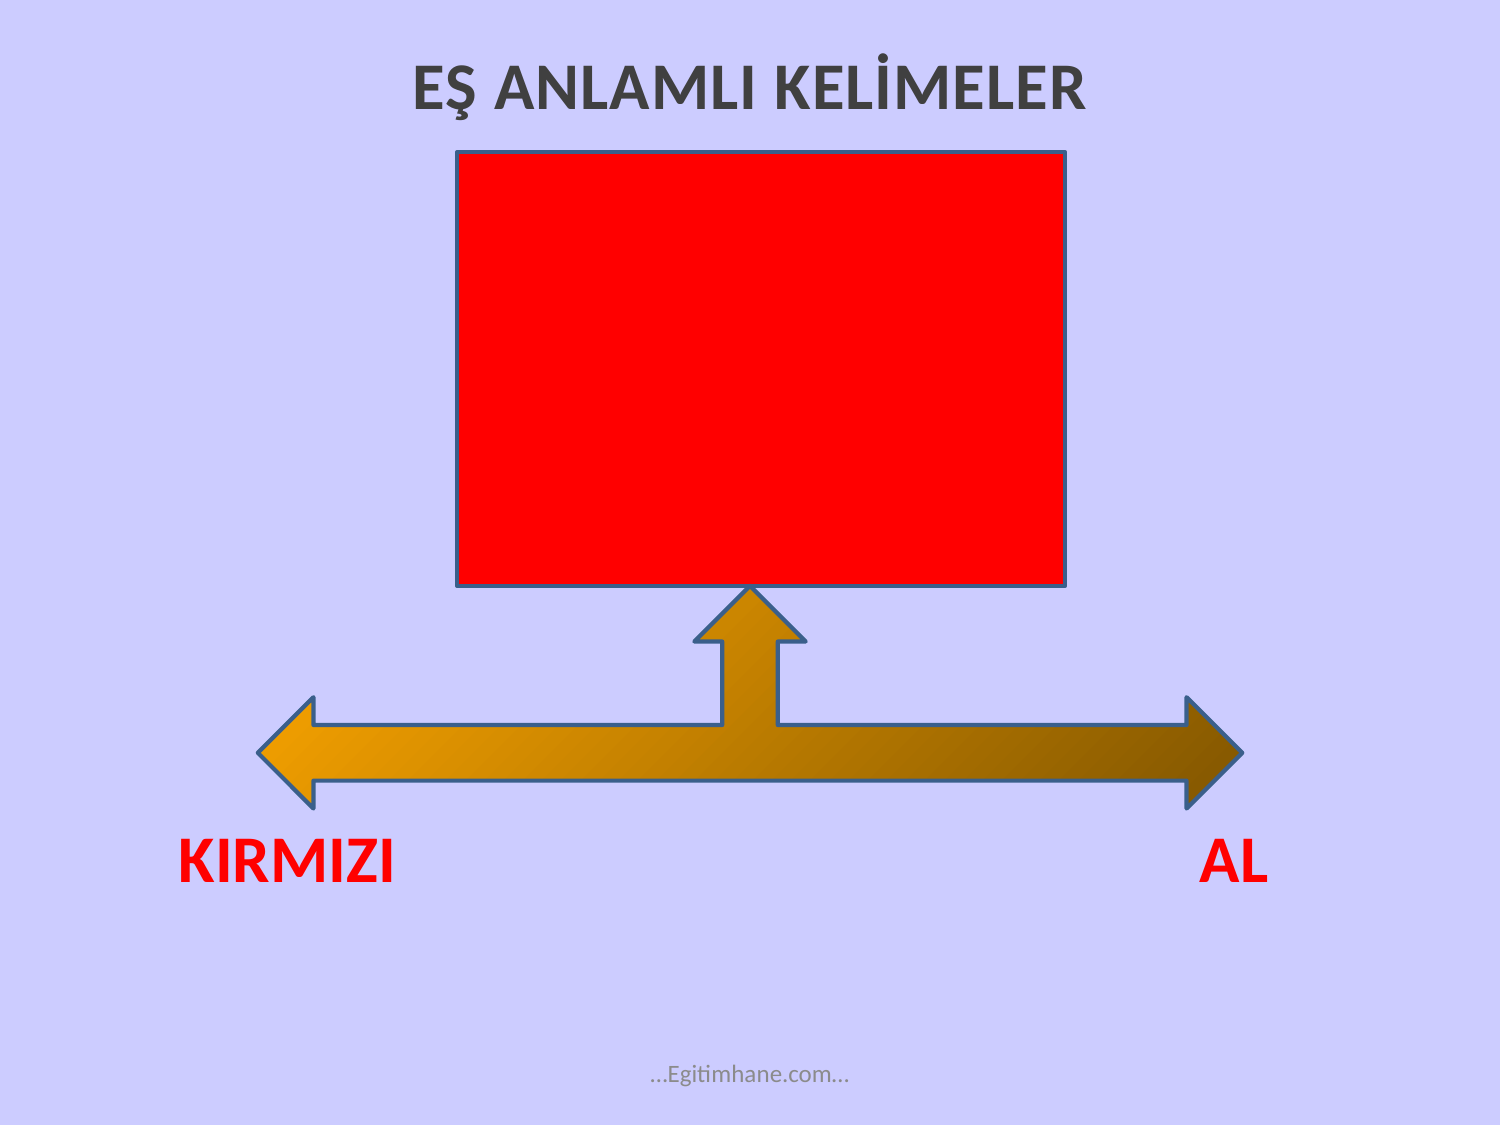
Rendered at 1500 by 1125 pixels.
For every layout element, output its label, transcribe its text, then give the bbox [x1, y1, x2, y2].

text_box KIRMIZI [164, 808, 469, 904]
text_box AL [1125, 808, 1430, 984]
text_box [455, 150, 1067, 588]
text_box [255, 583, 1245, 811]
text_box EŞ ANLAMLI KELİMELER [234, 35, 1266, 130]
footer …Egitimhane.com… [512, 1042, 988, 1103]
